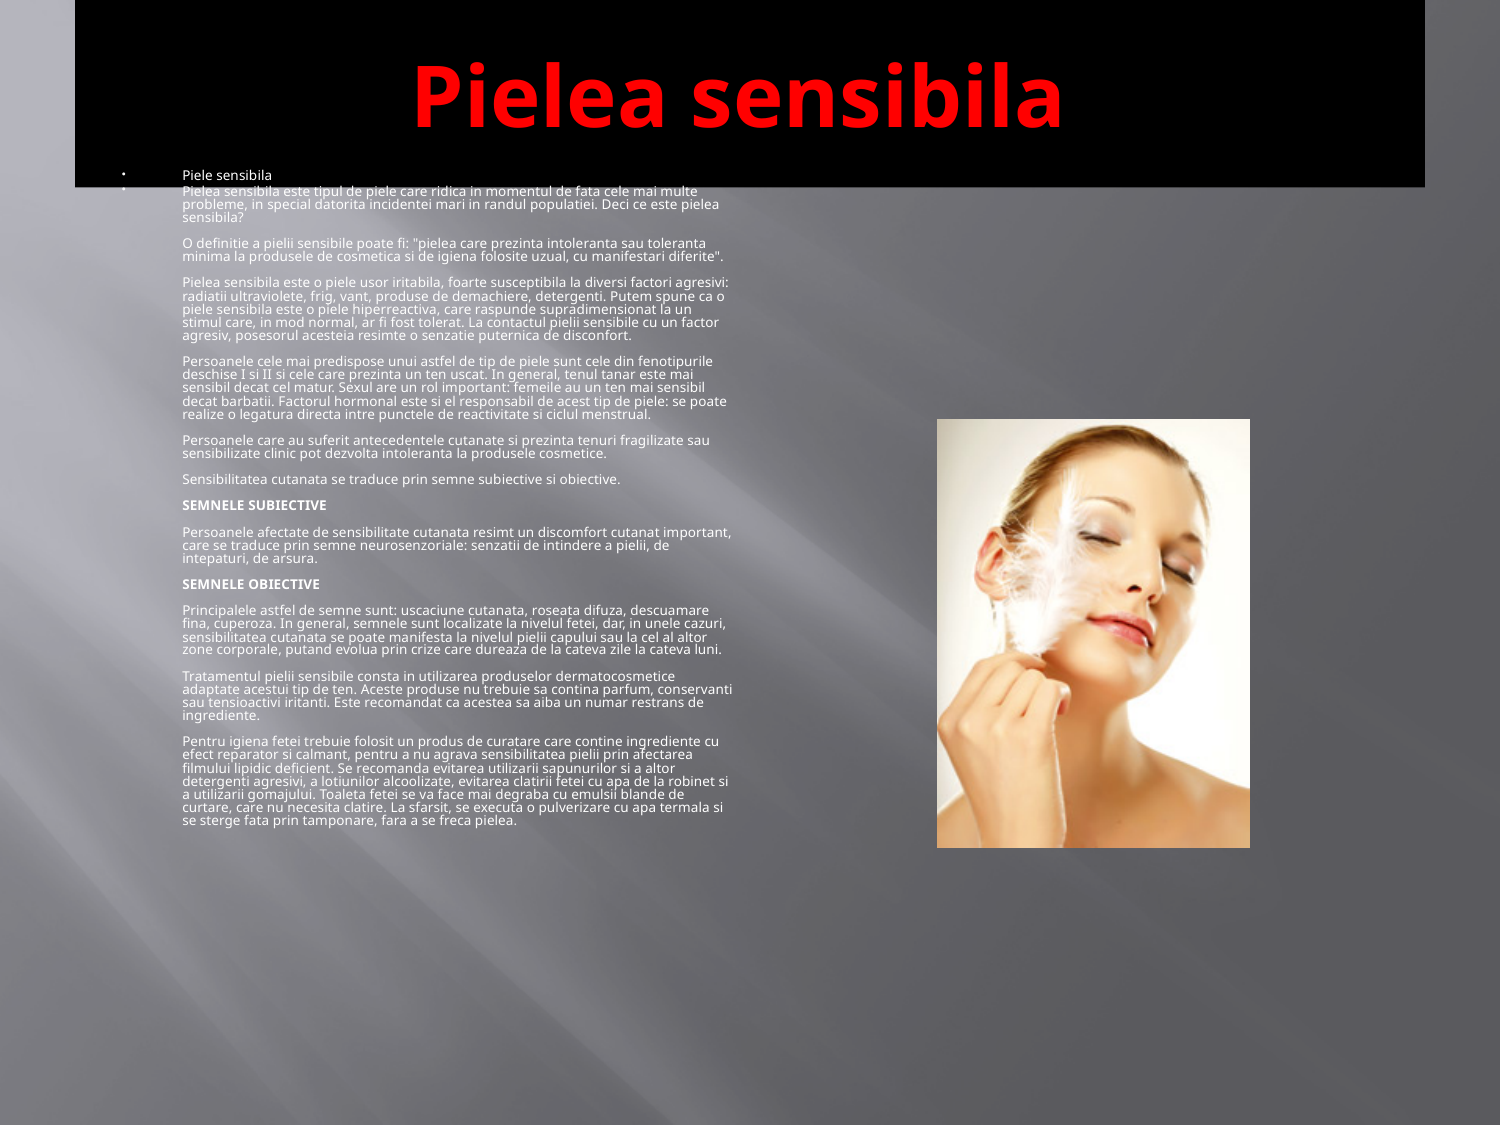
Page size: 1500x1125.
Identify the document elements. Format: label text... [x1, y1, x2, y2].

title Pielea sensibila [75, 0, 1425, 188]
list Piele sensibila Pielea sensibila este tipul de piele care ridica in momentul de fata cele mai multe probleme, in special datorita incidentei mari in randul populatiei. Deci ce este pielea sensibila? O definitie a pielii sensibile poate fi: "pielea care prezinta intoleranta sau toleranta minima la produsele de cosmetica si de igiena folosite uzual, cu manifestari diferite". Pielea sensibila este o piele usor iritabila, foarte susceptibila la diversi factori agresivi: radiatii ultraviolete, frig, vant, produse de demachiere, detergenti. Putem spune ca o piele sensibila este o piele hiperreactiva, care raspunde supradimensionat la un stimul care, in mod normal, ar fi fost tolerat. La contactul pielii sensibile cu un factor agresiv, posesorul acesteia resimte o senzatie puternica de disconfort. Persoanele cele mai predispose unui astfel de tip de piele sunt cele din fenotipurile deschise I si II si cele care prezinta un ten uscat. In general, tenul tanar este mai sensibil decat cel matur. Sexul are un rol important: femeile au un ten mai sensibil decat barbatii. Factorul hormonal este si el responsabil de acest tip de piele: se poate realize o legatura directa intre punctele de reactivitate si ciclul menstrual. Persoanele care au suferit antecedentele cutanate si prezinta tenuri fragilizate sau sensibilizate clinic pot dezvolta intoleranta la produsele cosmetice. Sensibilitatea cutanata se traduce prin semne subiective si obiective. SEMNELE SUBIECTIVE Persoanele afectate de sensibilitate cutanata resimt un discomfort cutanat important, care se traduce prin semne neurosenzoriale: senzatii de intindere a pielii, de intepaturi, de arsura. SEMNELE OBIECTIVE Principalele astfel de semne sunt: uscaciune cutanata, roseata difuza, descuamare fina, cuperoza. In general, semnele sunt localizate la nivelul fetei, dar, in unele cazuri, sensibilitatea cutanata se poate manifesta la nivelul pielii capului sau la cel al altor zone corporale, putand evolua prin crize care dureaza de la cateva zile la cateva luni. Tratamentul pielii sensibile consta in utilizarea produselor dermatocosmetice adaptate acestui tip de ten. Aceste produse nu trebuie sa contina parfum, conservanti sau tensioactivi iritanti. Este recomandat ca acestea sa aiba un numar restrans de ingrediente. Pentru igiena fetei trebuie folosit un produs de curatare care contine ingrediente cu efect reparator si calmant, pentru a nu agrava sensibilitatea pielii prin afectarea filmului lipidic deficient. Se recomanda evitarea utilizarii sapunurilor si a altor detergenti agresivi, a lotiunilor alcoolizate, evitarea clatirii fetei cu apa de la robinet si a utilizarii gomajului. Toaleta fetei se va face mai degraba cu emulsii blande de curtare, care nu necesita clatire. La sfarsit, se executa o pulverizare cu apa termala si se sterge fata prin tamponare, fara a se freca pielea. [87, 162, 751, 906]
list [937, 419, 1251, 848]
